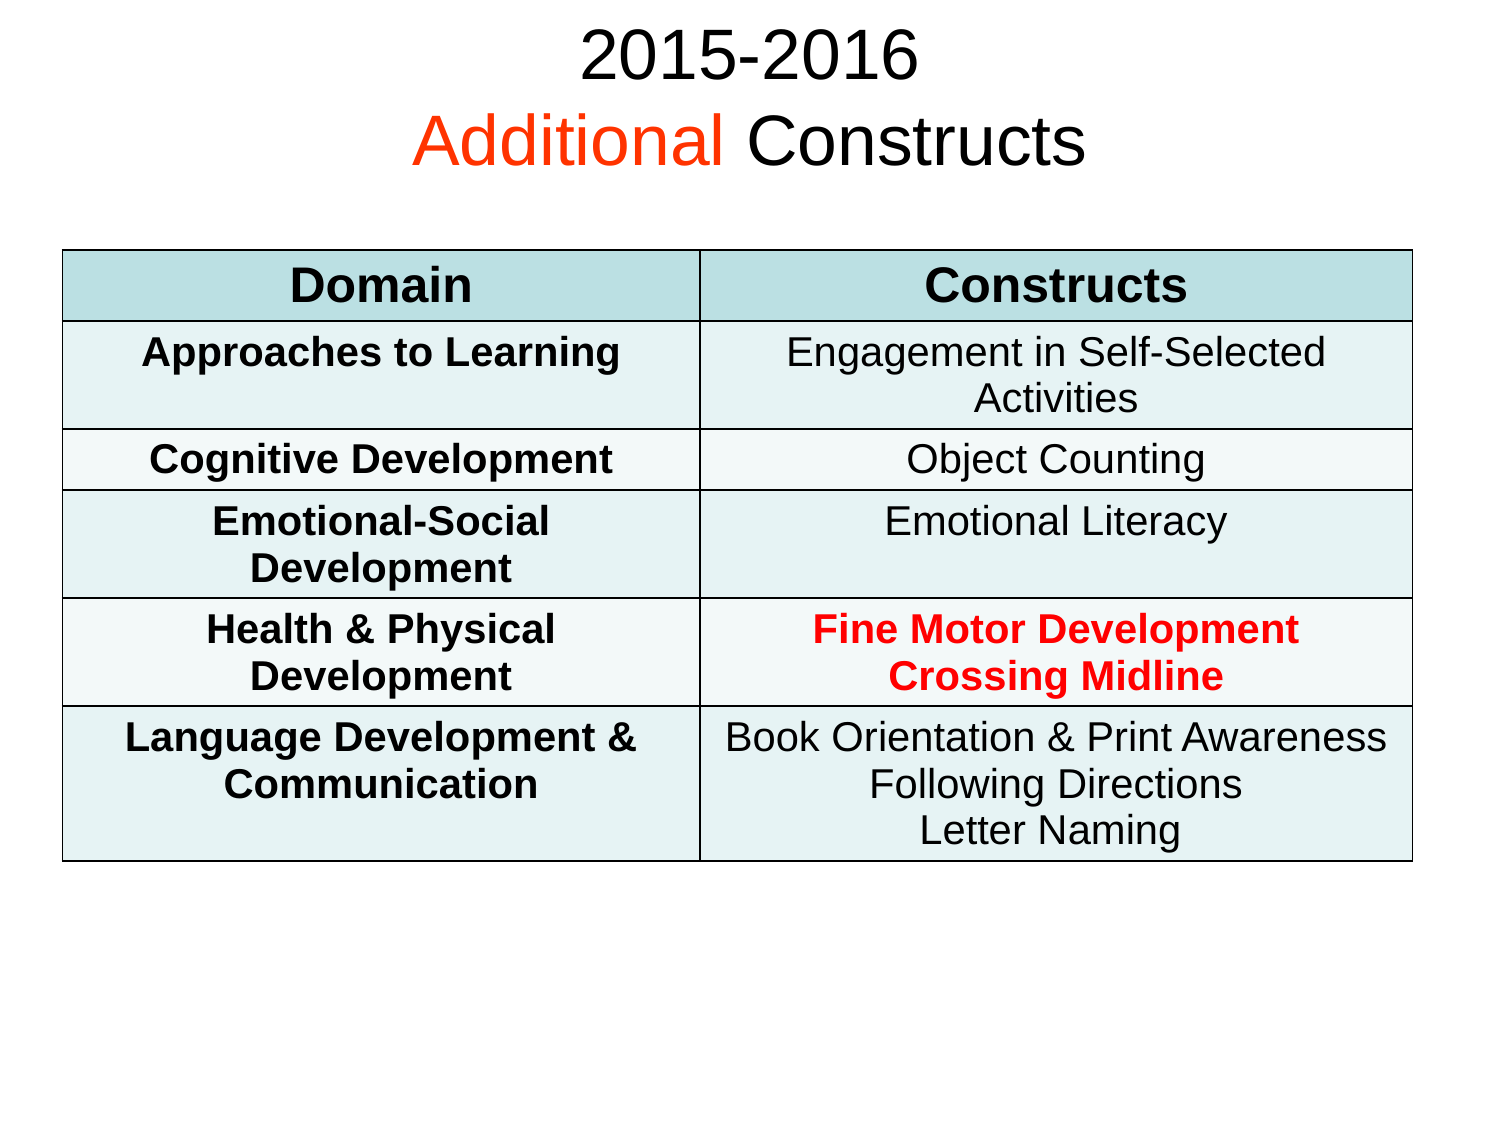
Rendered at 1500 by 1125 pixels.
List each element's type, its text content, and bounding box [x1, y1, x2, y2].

table_cell Language Development & Communication [63, 707, 699, 860]
table_cell Health & Physical Development [63, 599, 699, 705]
table_header Domain [63, 251, 699, 320]
table_cell Approaches to Learning [63, 322, 699, 428]
table_header Constructs [701, 251, 1412, 320]
table_cell Object Counting [701, 430, 1412, 489]
table_cell Cognitive Development [63, 430, 699, 489]
title 2015-2016 Additional Constructs [75, 0, 1425, 188]
table_cell Emotional-Social Development [63, 491, 699, 597]
table_cell Emotional Literacy [701, 491, 1412, 597]
table_cell Book Orientation & Print Awareness Following Directions Letter Naming [701, 707, 1412, 860]
table_cell Engagement in Self-Selected Activities [701, 322, 1412, 428]
table_cell Fine Motor Development Crossing Midline [701, 599, 1412, 705]
